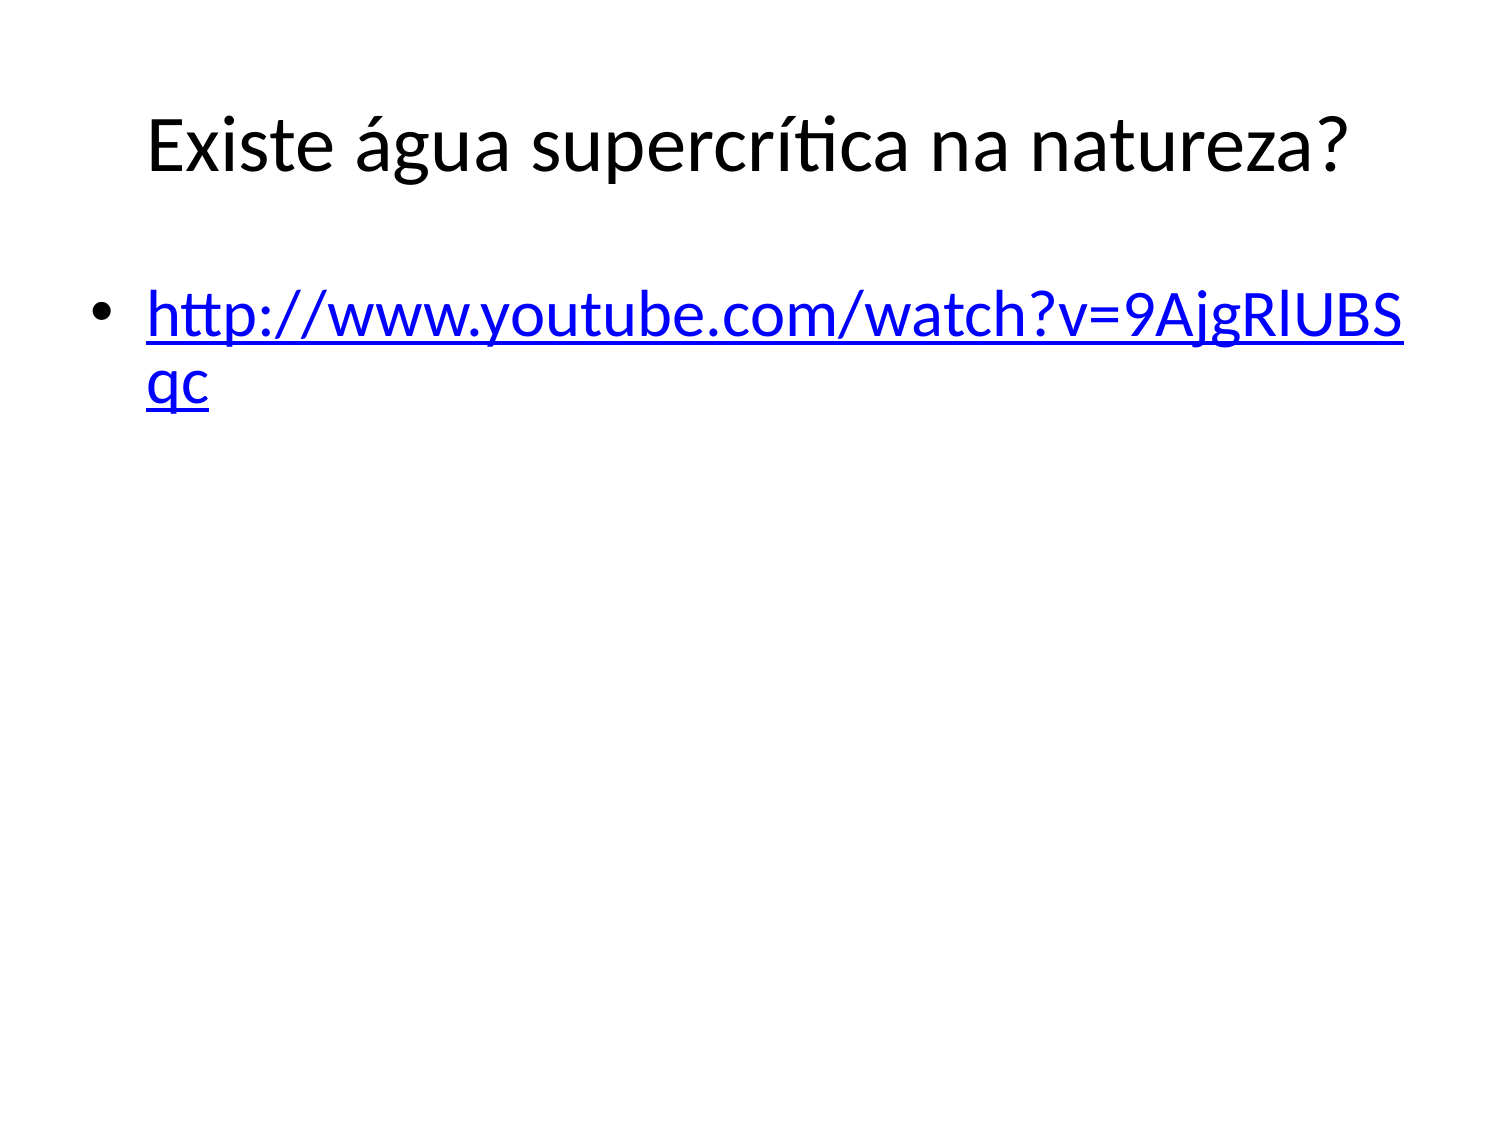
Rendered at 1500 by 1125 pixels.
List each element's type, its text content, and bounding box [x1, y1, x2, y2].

list http://www.youtube.com/watch?v=9AjgRlUBSqc [75, 262, 1425, 1005]
title Existe água supercrítica na natureza? [75, 45, 1425, 233]
